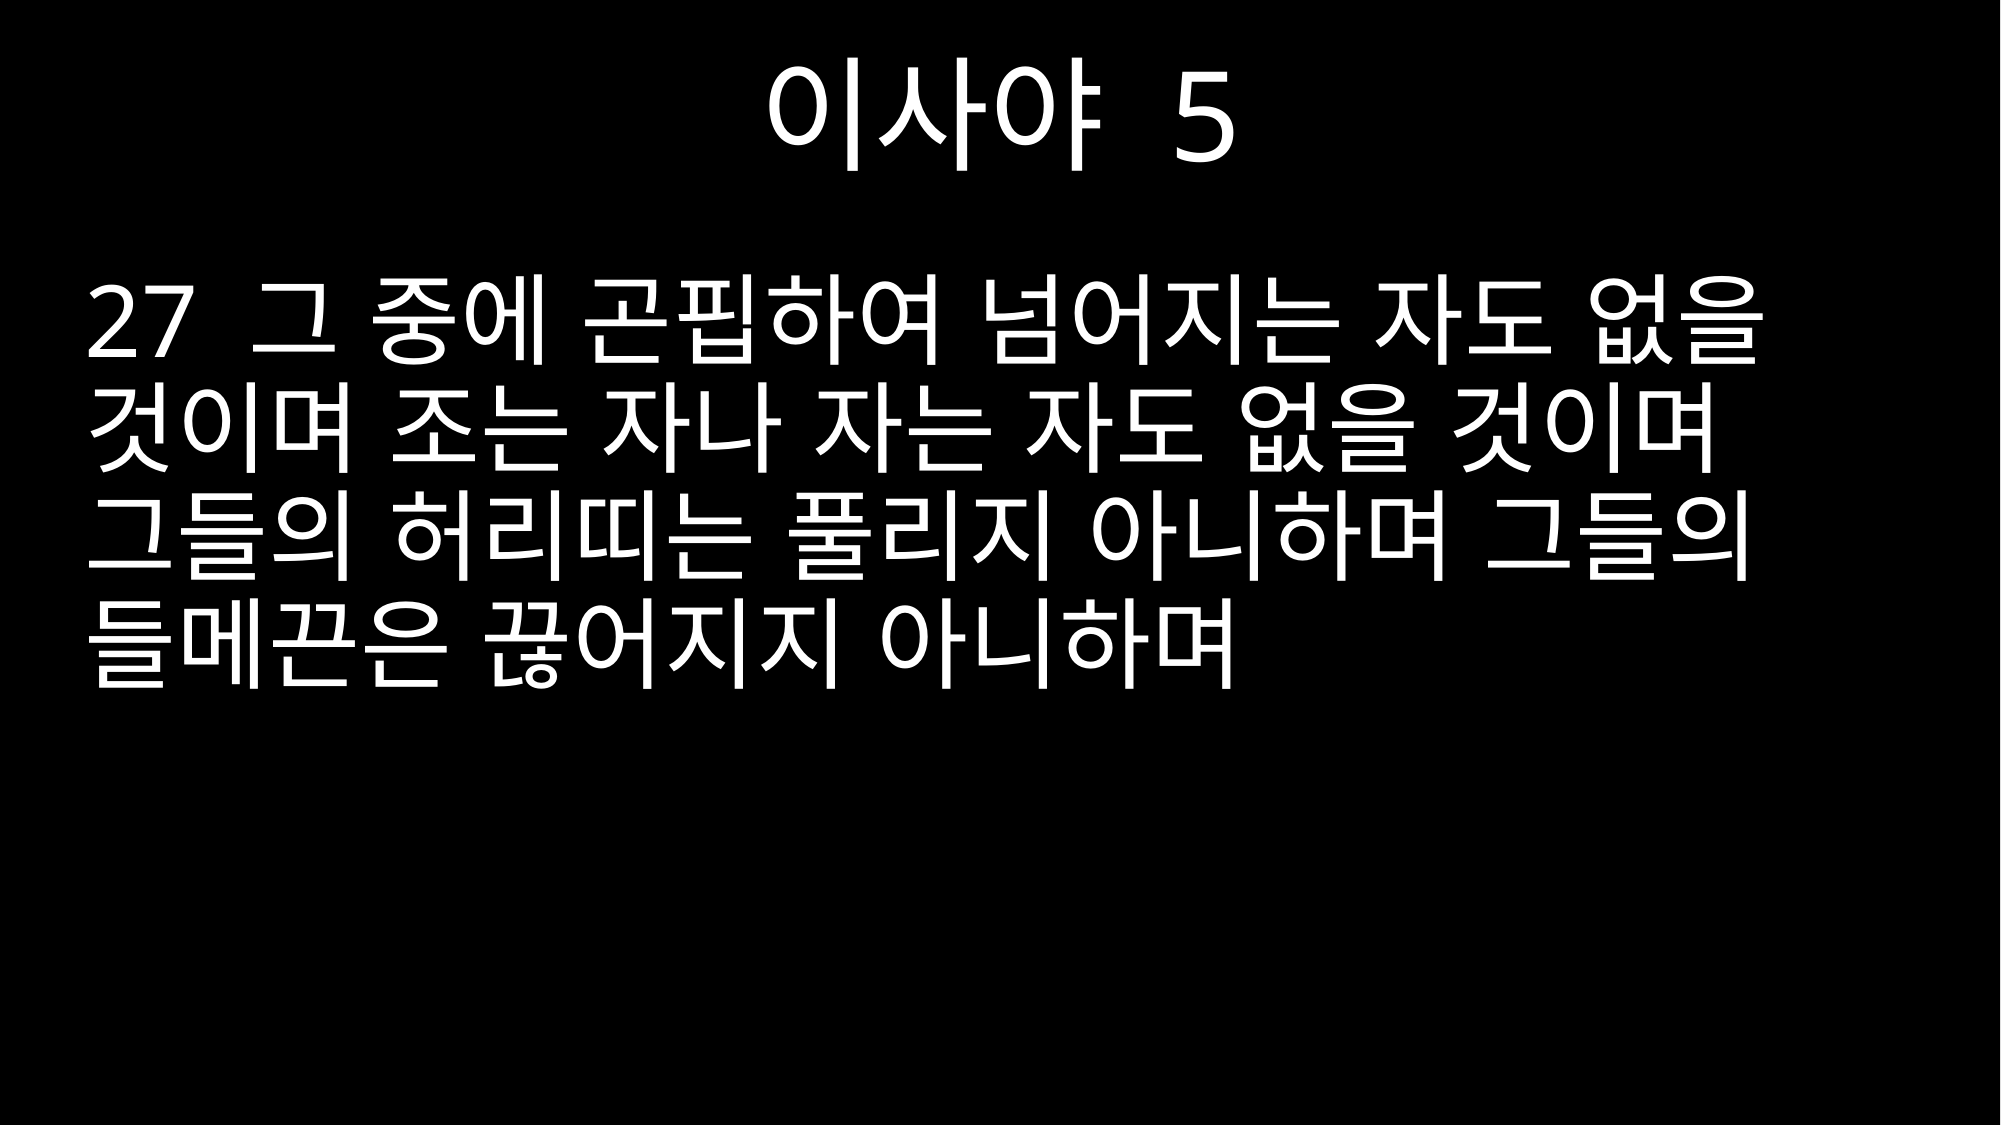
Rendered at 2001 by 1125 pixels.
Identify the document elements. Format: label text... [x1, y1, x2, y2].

list 27 그 중에 곤핍하여 넘어지는 자도 없을 것이며 조는 자나 자는 자도 없을 것이며 그들의 허리띠는 풀리지 아니하며 그들의 들메끈은 끊어지지 아니하며 [69, 263, 1953, 423]
footer 이사야 5 [0, 32, 2000, 192]
picture [0, 0, 2001, 1125]
